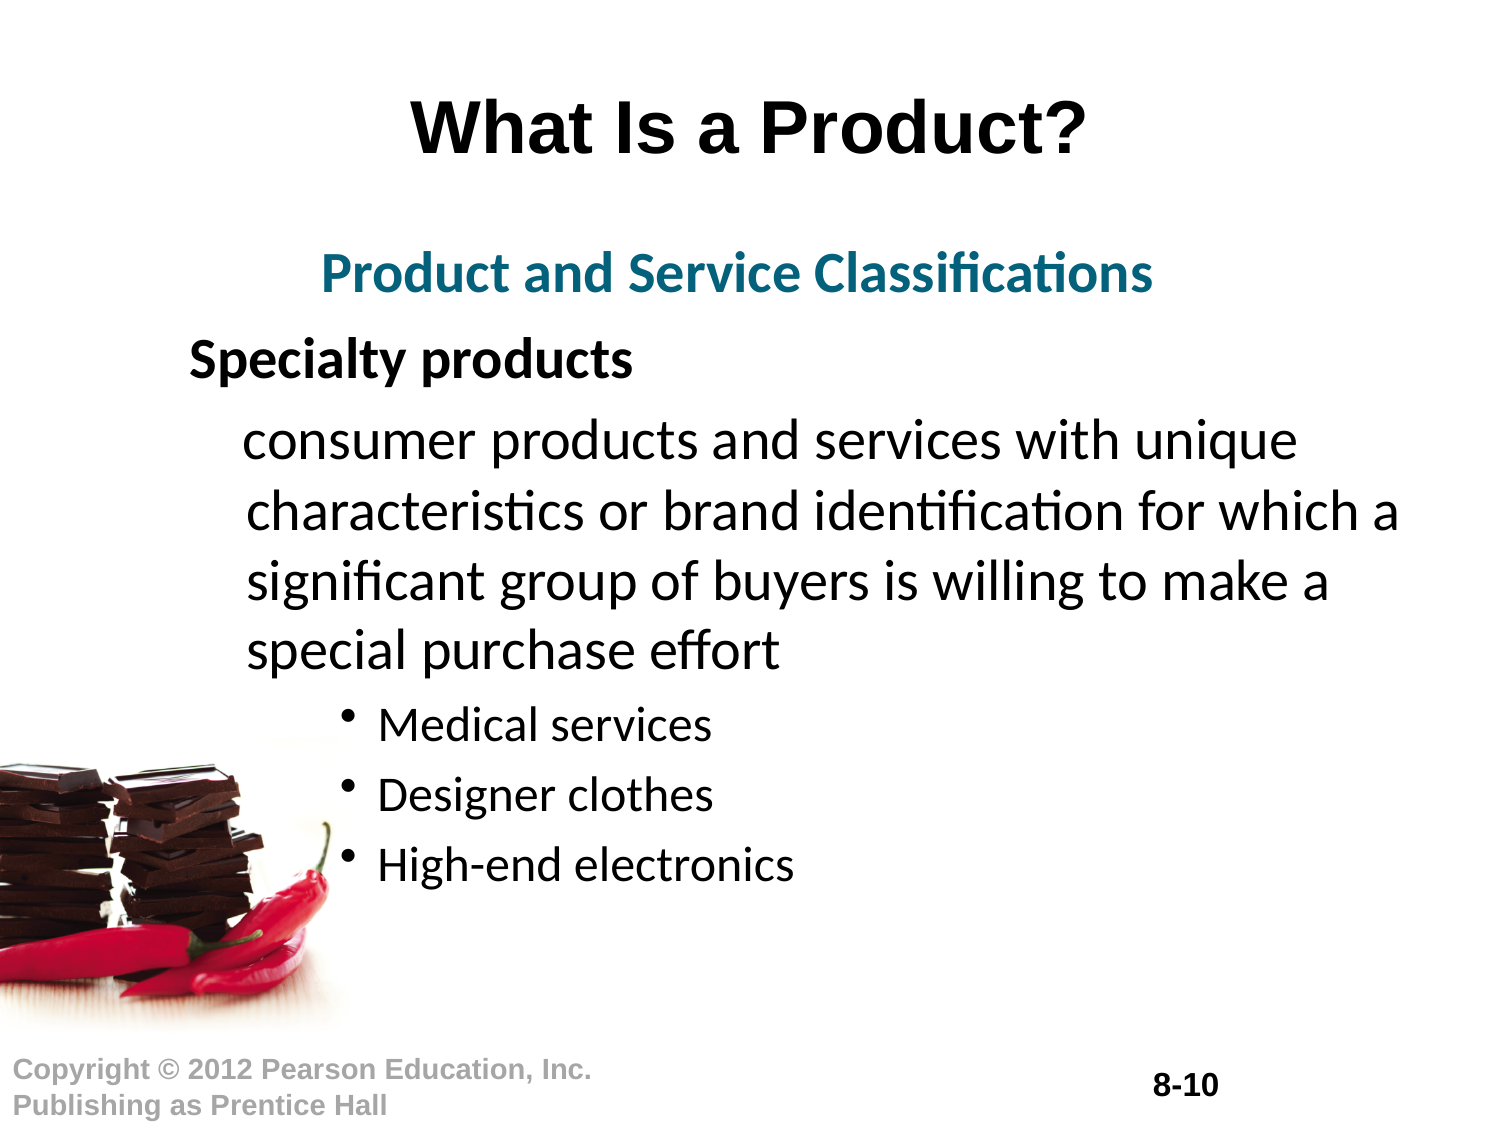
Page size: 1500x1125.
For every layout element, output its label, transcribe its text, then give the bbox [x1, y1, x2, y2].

list Specialty products consumer products and services with unique characteristics or brand identification for which a significant group of buyers is willing to make a special purchase effort Medical services Designer clothes High-end electronics [174, 312, 1451, 988]
list Product and Service Classifications [149, 237, 1326, 301]
title What Is a Product? [112, 37, 1388, 226]
picture [0, 737, 361, 1038]
